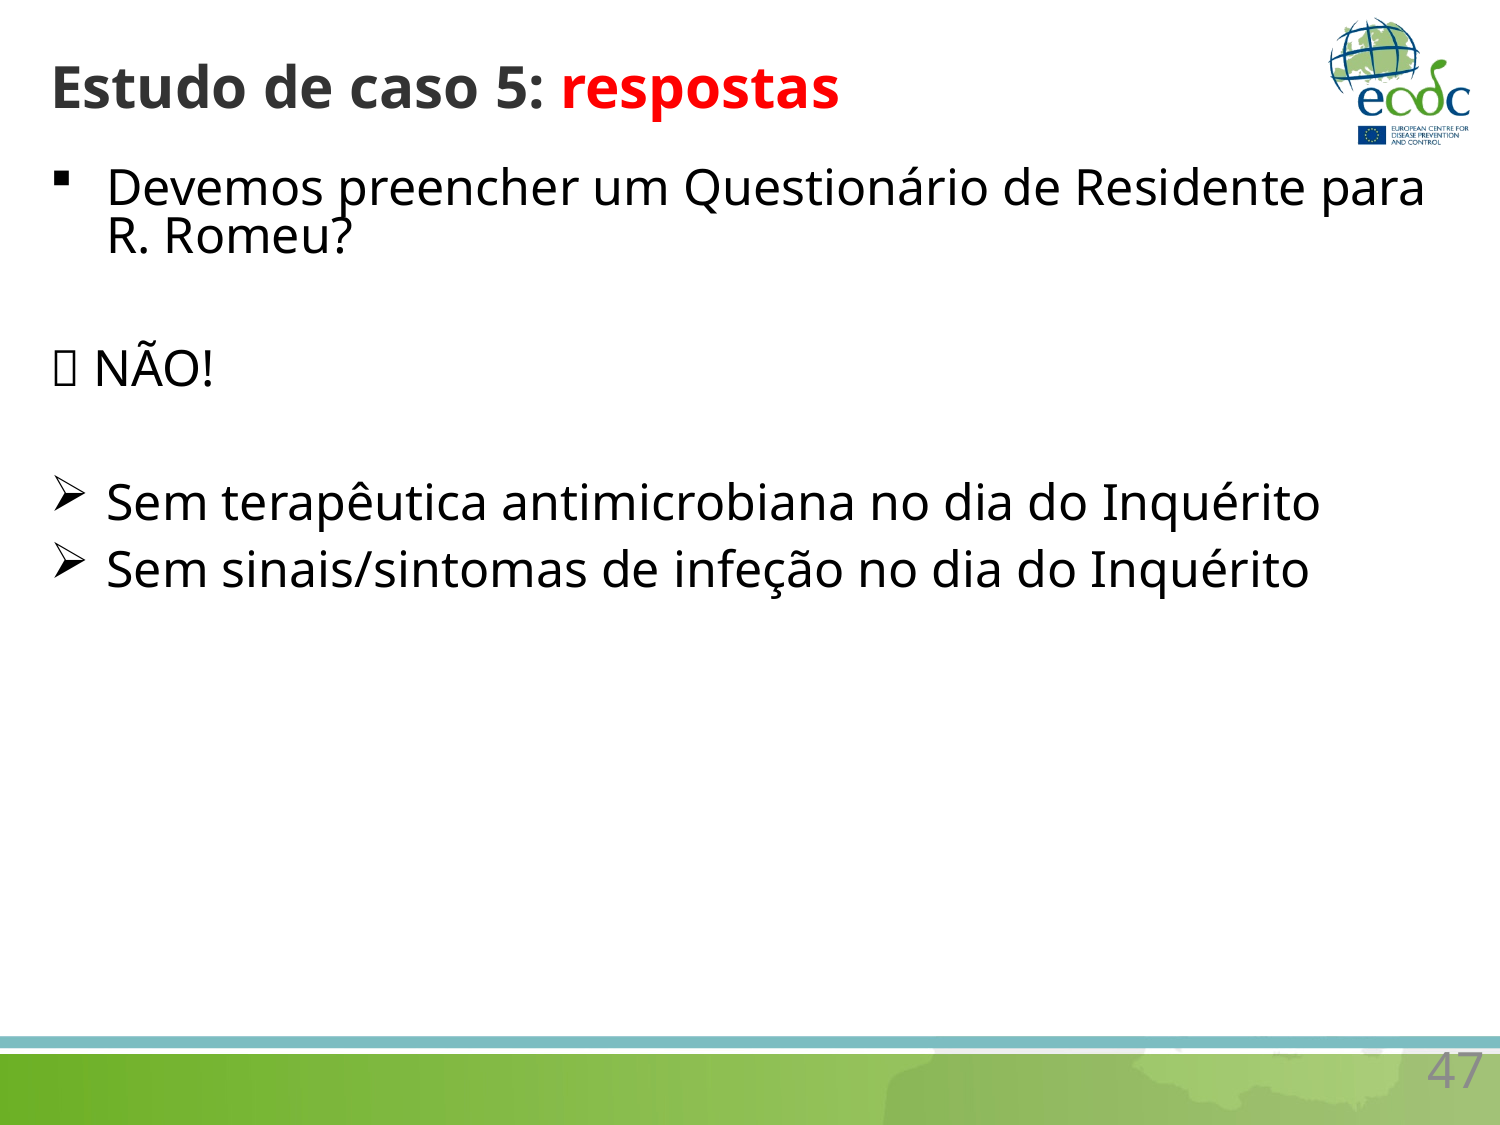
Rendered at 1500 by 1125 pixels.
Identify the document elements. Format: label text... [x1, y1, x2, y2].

picture [1328, 17, 1473, 148]
title Estudo de caso 5: respostas [49, 58, 1401, 152]
slide_number 47 [1149, 1042, 1500, 1103]
list Devemos preencher um Questionário de Residente para R. Romeu?  NÃO! Sem terapêutica antimicrobiana no dia do Inquérito Sem sinais/sintomas de infeção no dia do Inquérito [49, 166, 1450, 1015]
picture [0, 1036, 1500, 1125]
